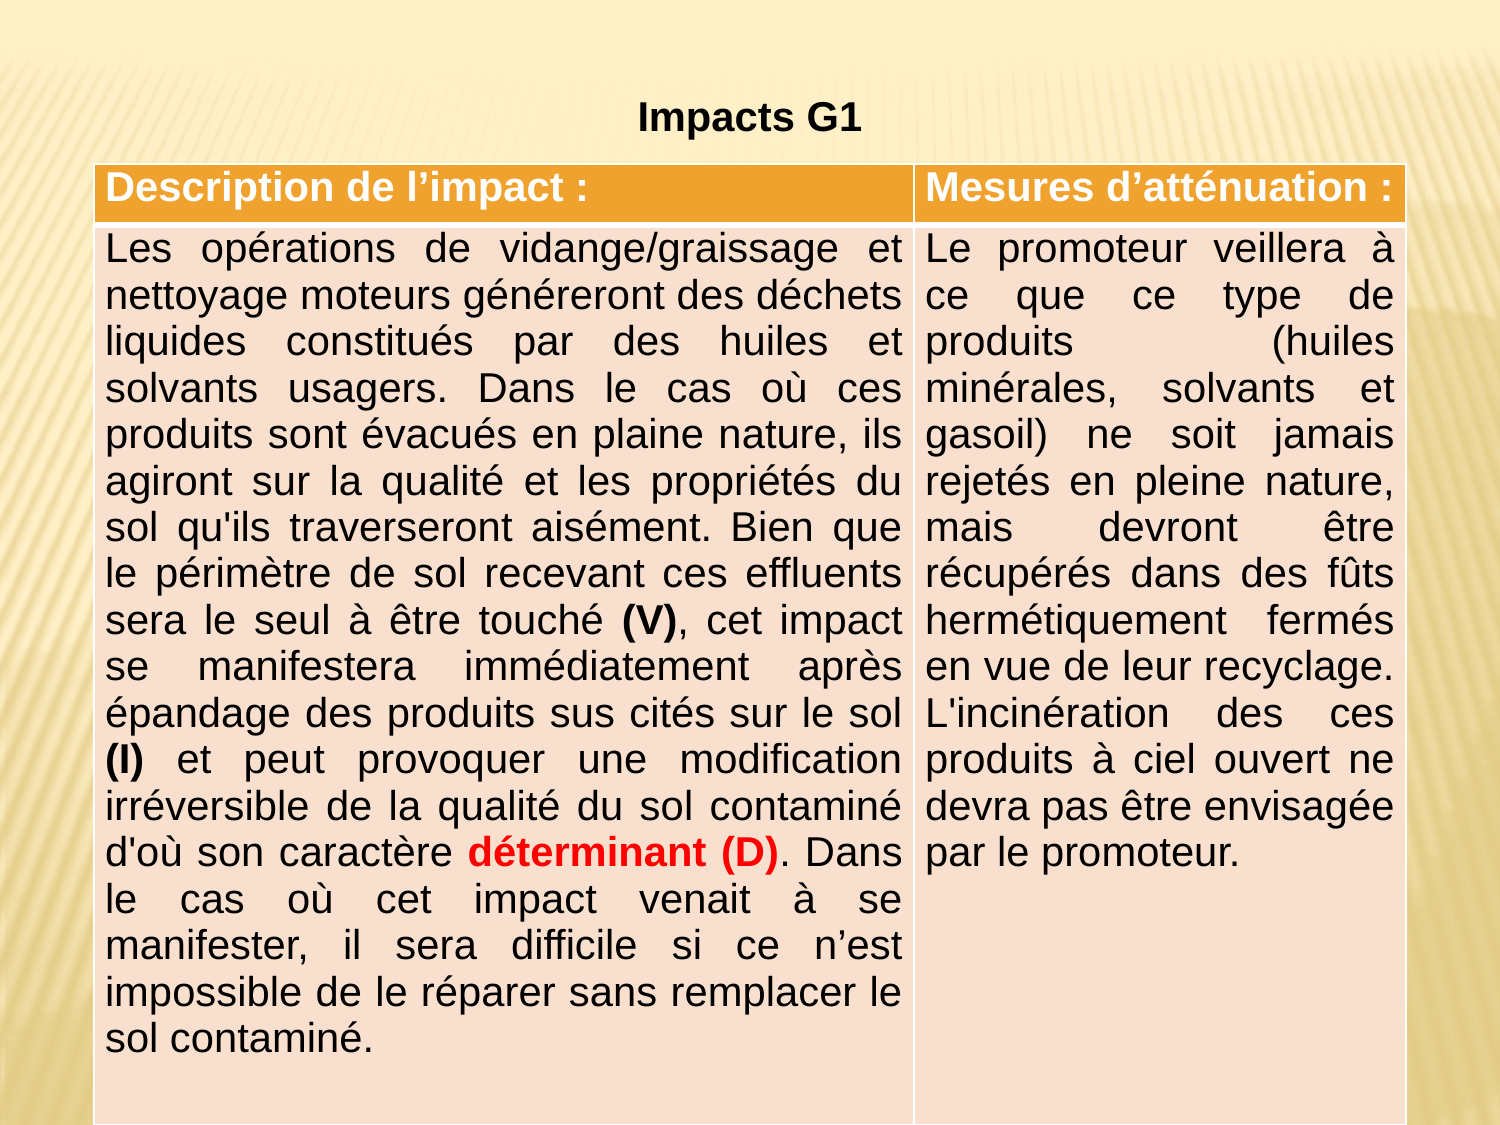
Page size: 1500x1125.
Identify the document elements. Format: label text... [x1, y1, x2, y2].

table_cell Le promoteur veillera à ce que ce type de produits (huiles minérales, solvants et gasoil) ne soit jamais rejetés en pleine nature, mais devront être récupérés dans des fûts hermétiquement fermés en vue de leur recyclage. L'incinération des ces produits à ciel ouvert ne devra pas être envisagée par le promoteur. [915, 228, 1405, 1124]
table_cell Les opérations de vidange/graissage et nettoyage moteurs généreront des déchets liquides constitués par des huiles et solvants usagers. Dans le cas où ces produits sont évacués en plaine nature, ils agiront sur la qualité et les propriétés du sol qu'ils traverseront aisément. Bien que le périmètre de sol recevant ces effluents sera le seul à être touché (V), cet impact se manifestera immédiatement après épandage des produits sus cités sur le sol (I) et peut provoquer une modification irréversible de la qualité du sol contaminé d'où son caractère déterminant (D). Dans le cas où cet impact venait à se manifester, il sera difficile si ce n’est impossible de le réparer sans remplacer le sol contaminé. [95, 228, 913, 1124]
table_header Mesures d’atténuation : [915, 165, 1405, 222]
table_header Description de l’impact : [95, 165, 913, 222]
text_box Impacts G1 [363, 82, 1137, 163]
